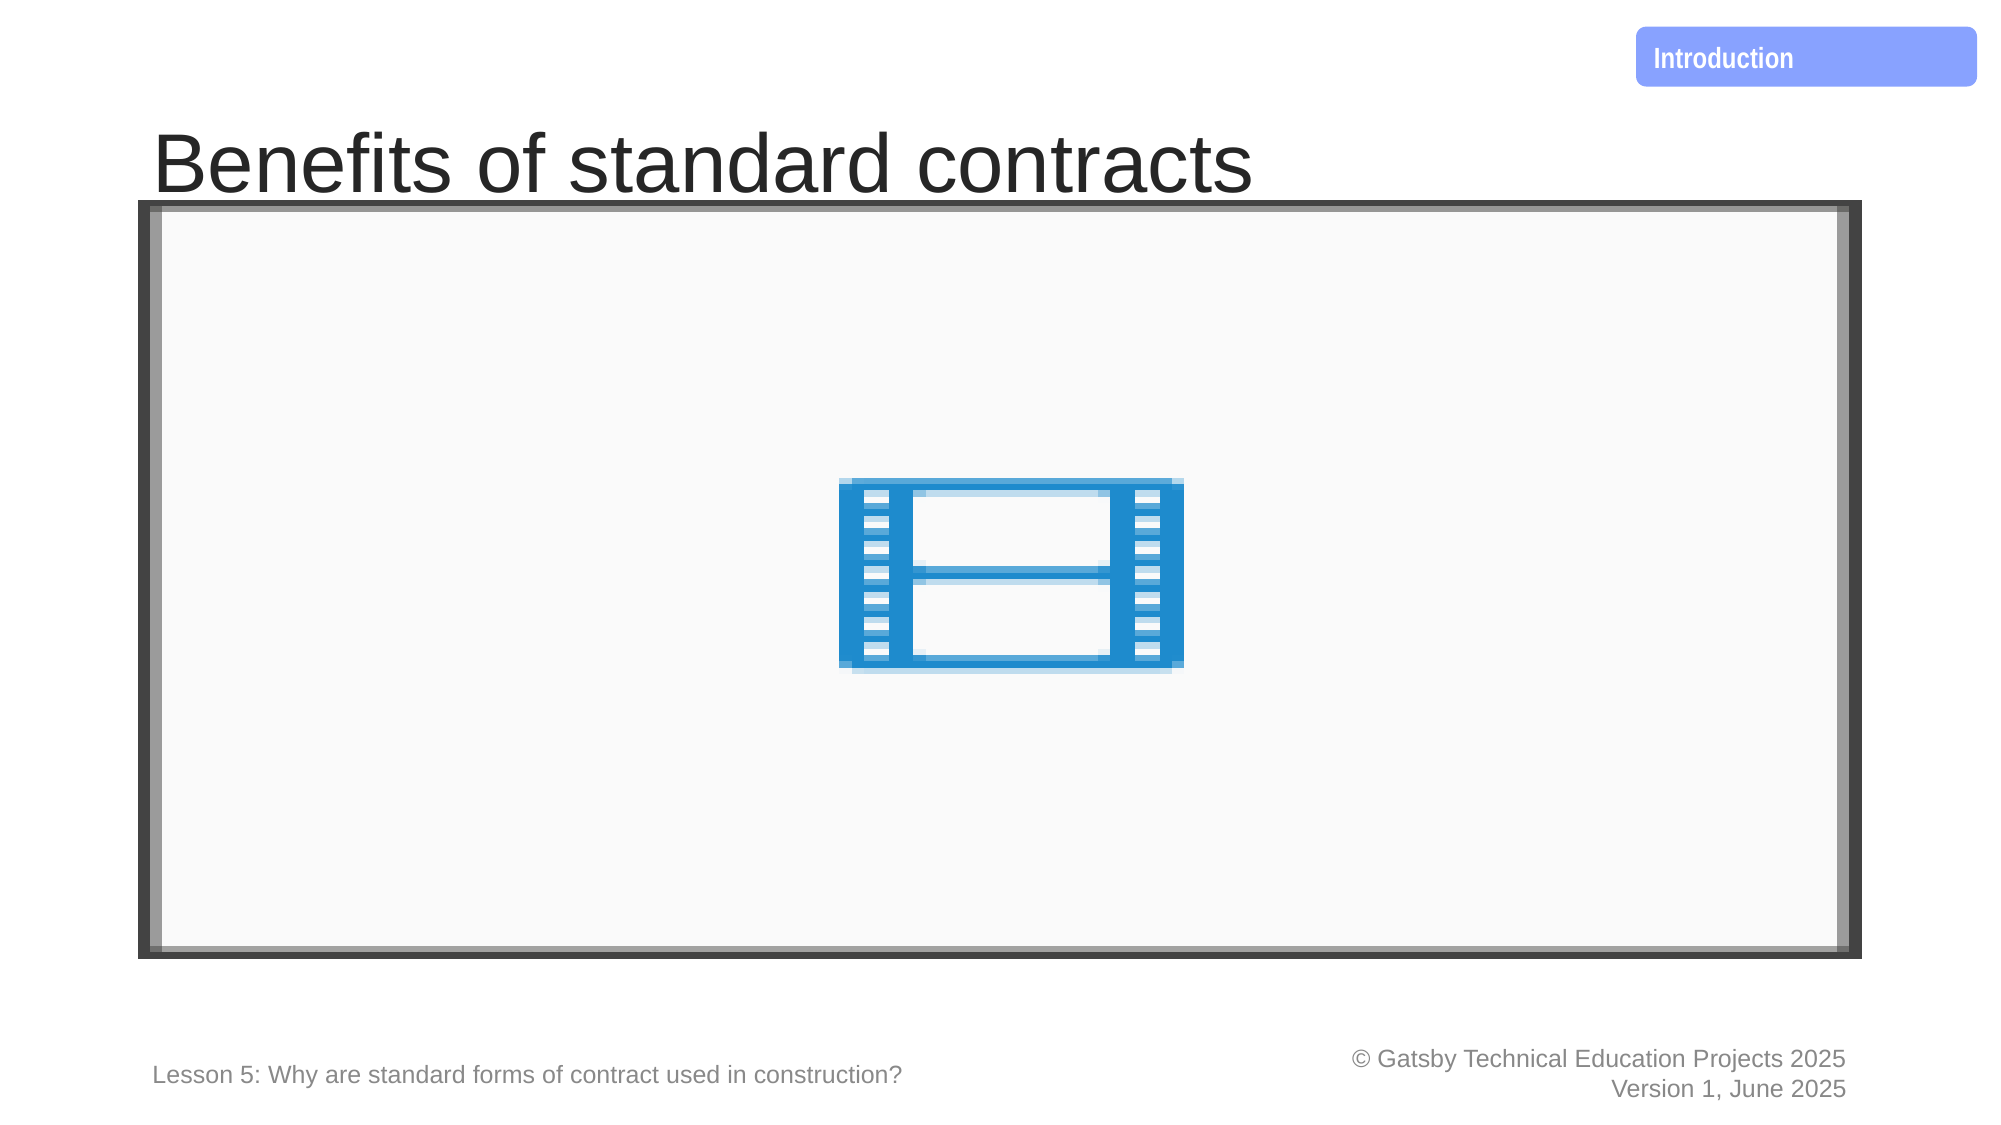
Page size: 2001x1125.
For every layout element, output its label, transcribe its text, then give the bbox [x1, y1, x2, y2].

title Benefits of standard contracts [137, 56, 1612, 275]
text_box Introduction [1636, 26, 1978, 87]
text_box Lesson 5: Why are standard forms of contract used in construction? [137, 1042, 945, 1103]
